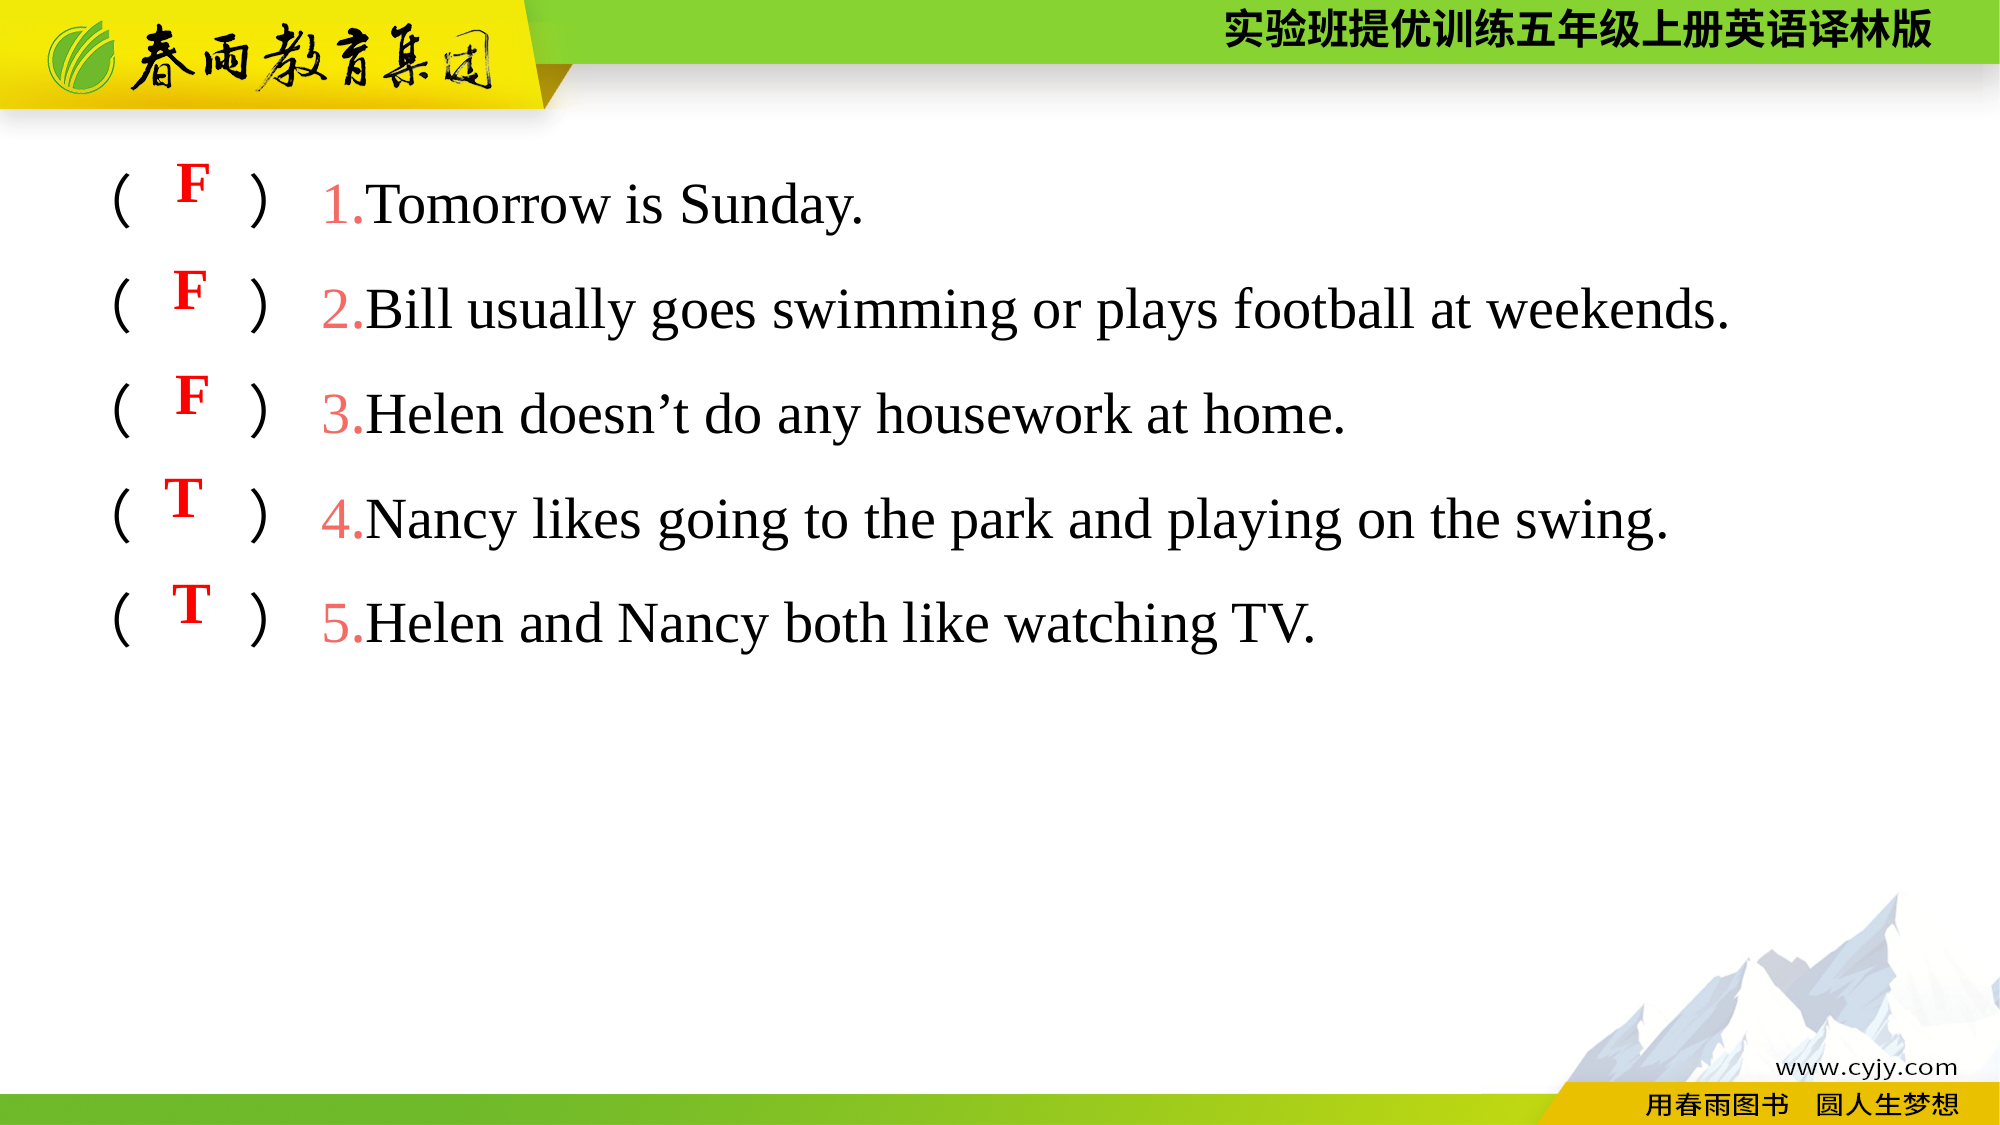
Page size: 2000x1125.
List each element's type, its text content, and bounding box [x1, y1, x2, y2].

text_box F [158, 243, 225, 329]
text_box T [149, 451, 219, 537]
list （ ）1.Tomorrow is Sunday. （ ）2.Bill usually goes swimming or plays football at weekends. （ ）3.Helen doesn’t do any housework at home. （ ）4.Nancy likes going to the park and playing on the swing. （ ）5.Helen and Nancy both like watching TV. [59, 122, 1944, 668]
picture [0, 0, 2000, 1125]
text_box T [157, 557, 226, 643]
text_box F [161, 137, 227, 222]
text_box F [160, 348, 226, 434]
